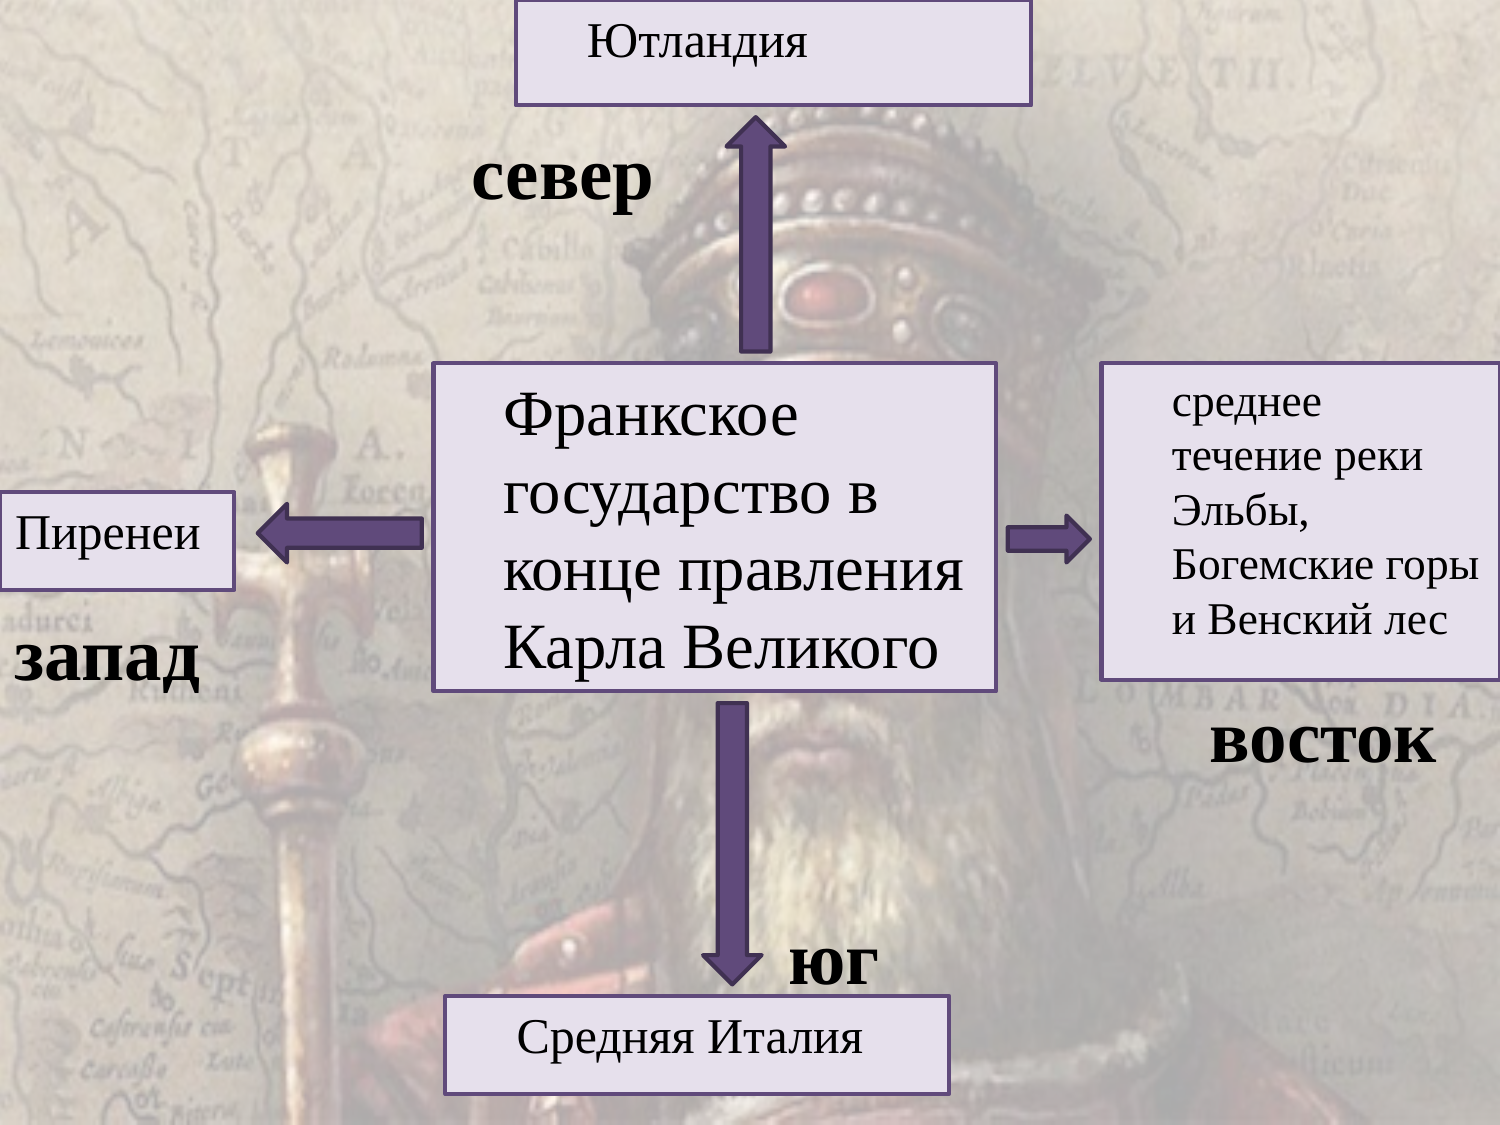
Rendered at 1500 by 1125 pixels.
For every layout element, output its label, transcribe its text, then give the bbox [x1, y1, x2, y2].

text_box Пиренеи [0, 492, 235, 590]
text_box север [457, 117, 704, 222]
text_box [1005, 513, 1092, 565]
text_box среднее течение реки Эльбы, Богемские горы и Венский лес [1101, 363, 1500, 680]
text_box Средняя Италия [445, 996, 950, 1094]
text_box запад [0, 597, 247, 703]
text_box восток [1195, 679, 1500, 785]
text_box юг [773, 902, 961, 1008]
list Франкское государство в конце правления Карла Великого [433, 363, 997, 692]
text_box [255, 501, 424, 565]
text_box Ютландия [515, 0, 1032, 106]
text_box [724, 115, 788, 354]
text_box [701, 701, 764, 987]
